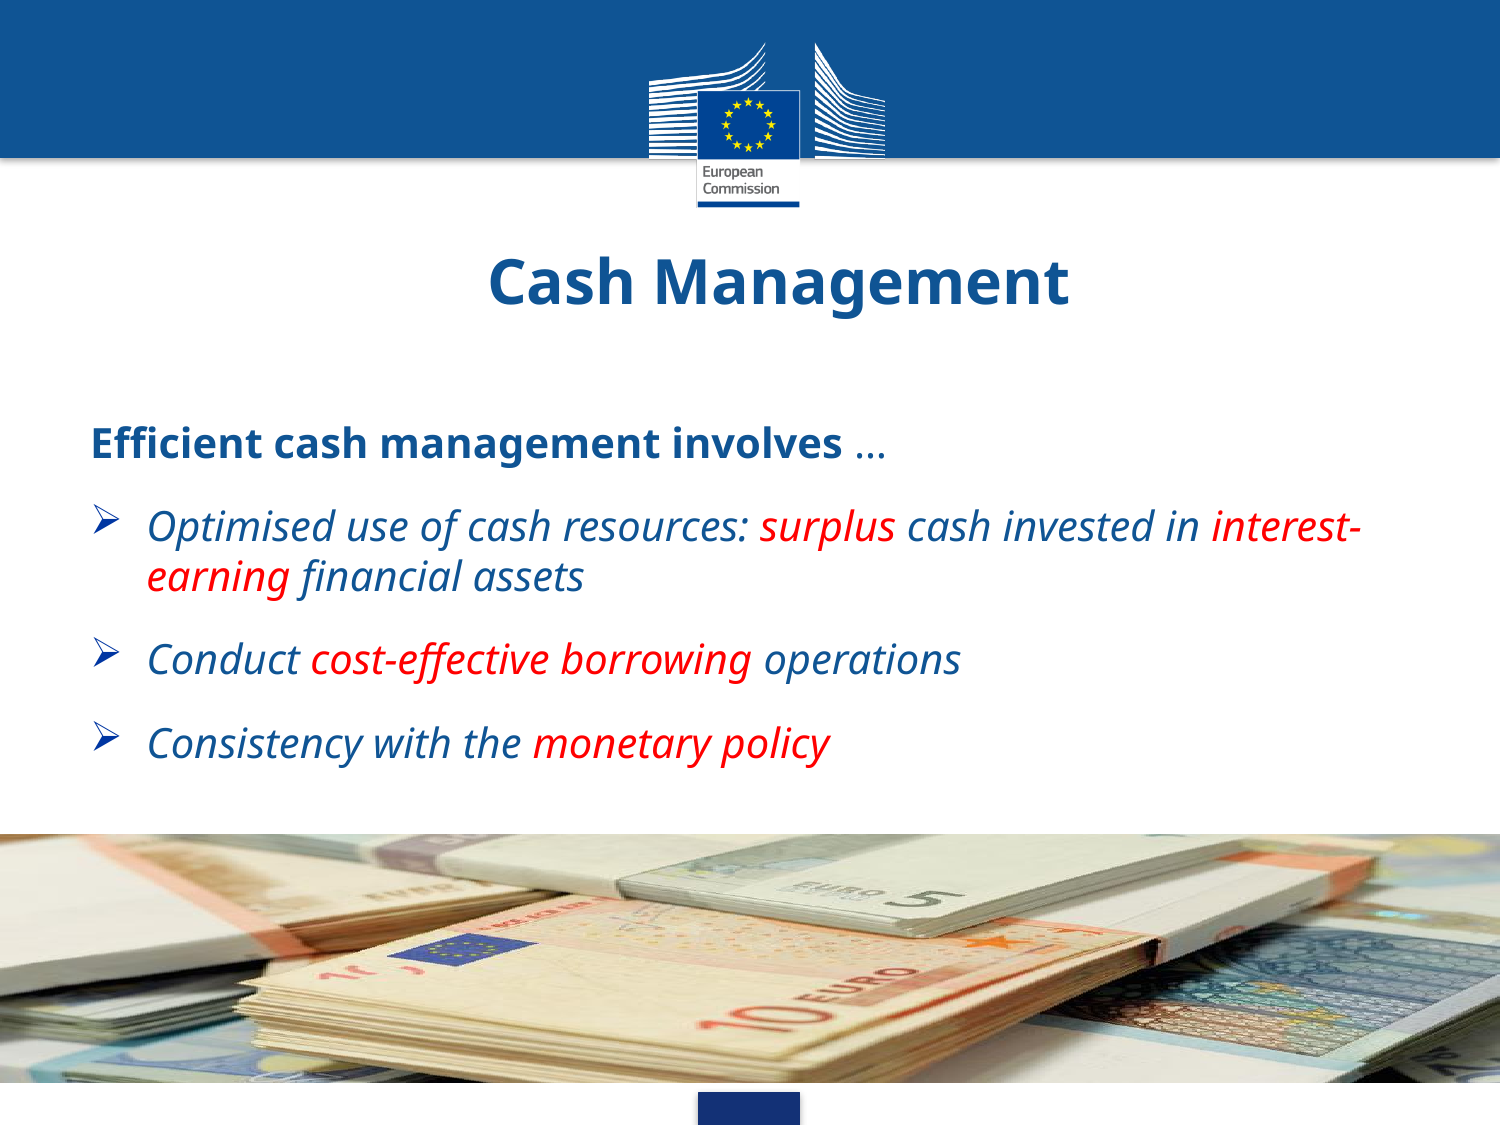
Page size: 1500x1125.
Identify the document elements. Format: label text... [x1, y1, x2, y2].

title Cash Management [0, 185, 1500, 374]
picture [649, 42, 885, 185]
list Efficient cash management involves … Optimised use of cash resources: surplus cash invested in interest-earning financial assets Conduct cost-effective borrowing operations Consistency with the monetary policy [74, 408, 1426, 832]
picture [0, 833, 1500, 1083]
